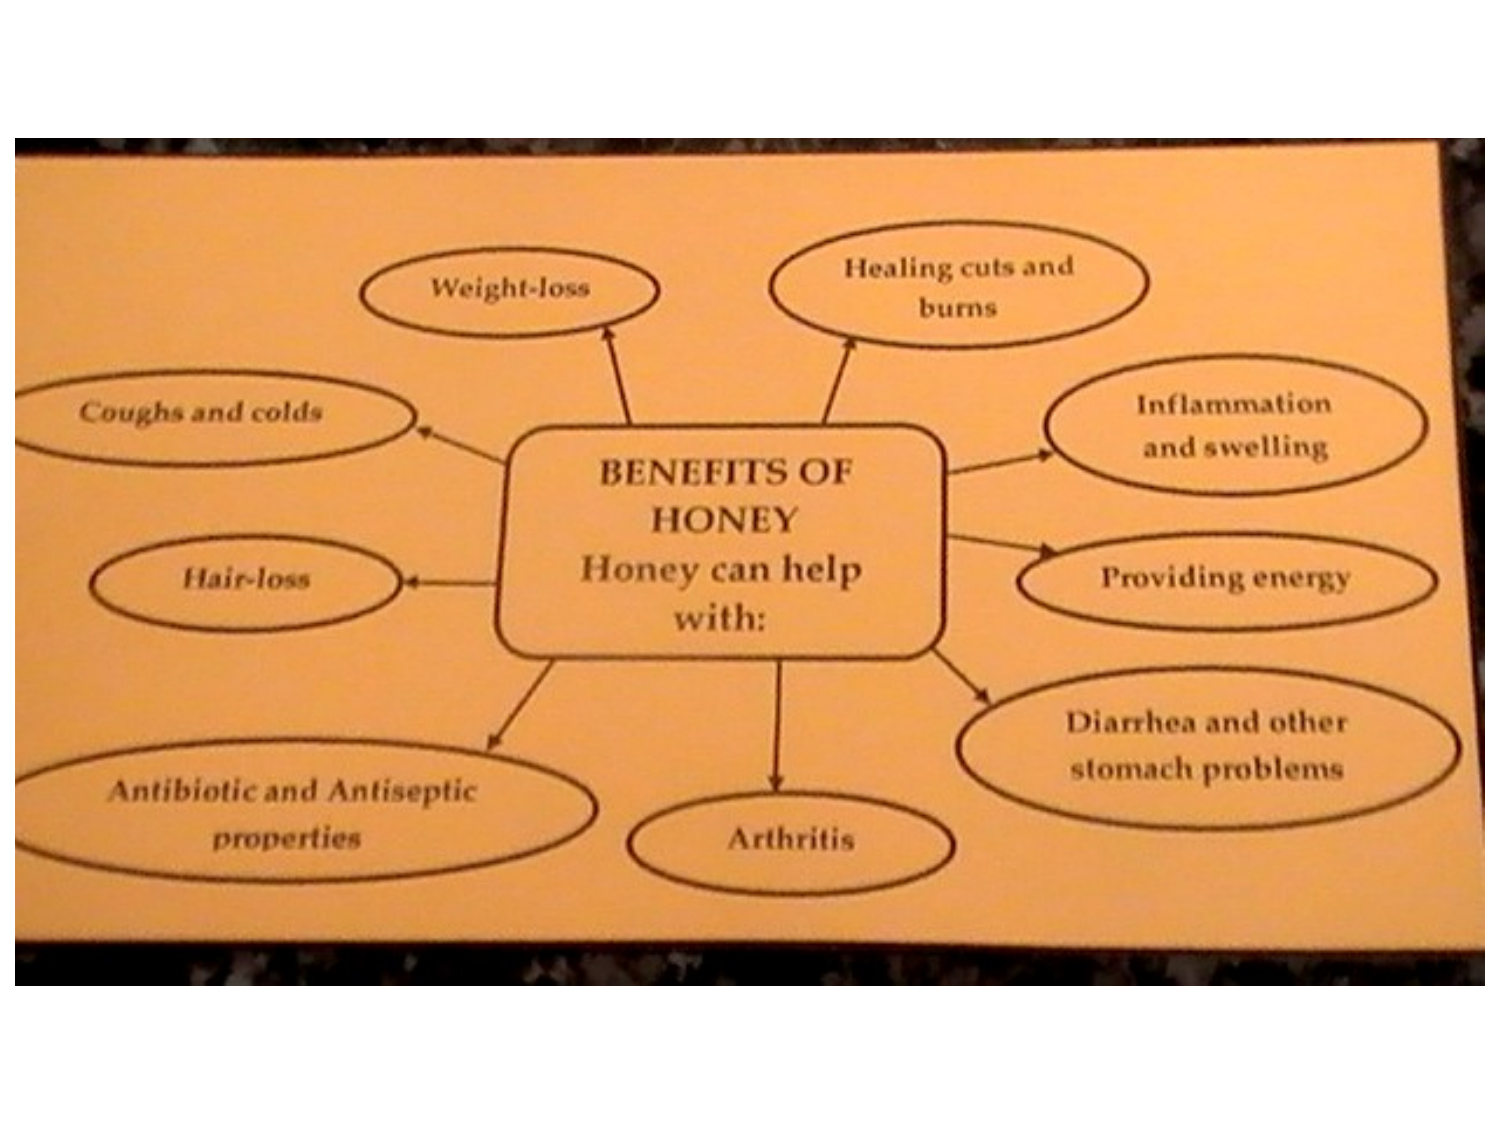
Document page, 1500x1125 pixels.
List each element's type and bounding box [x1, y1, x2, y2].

picture [14, 138, 1485, 987]
